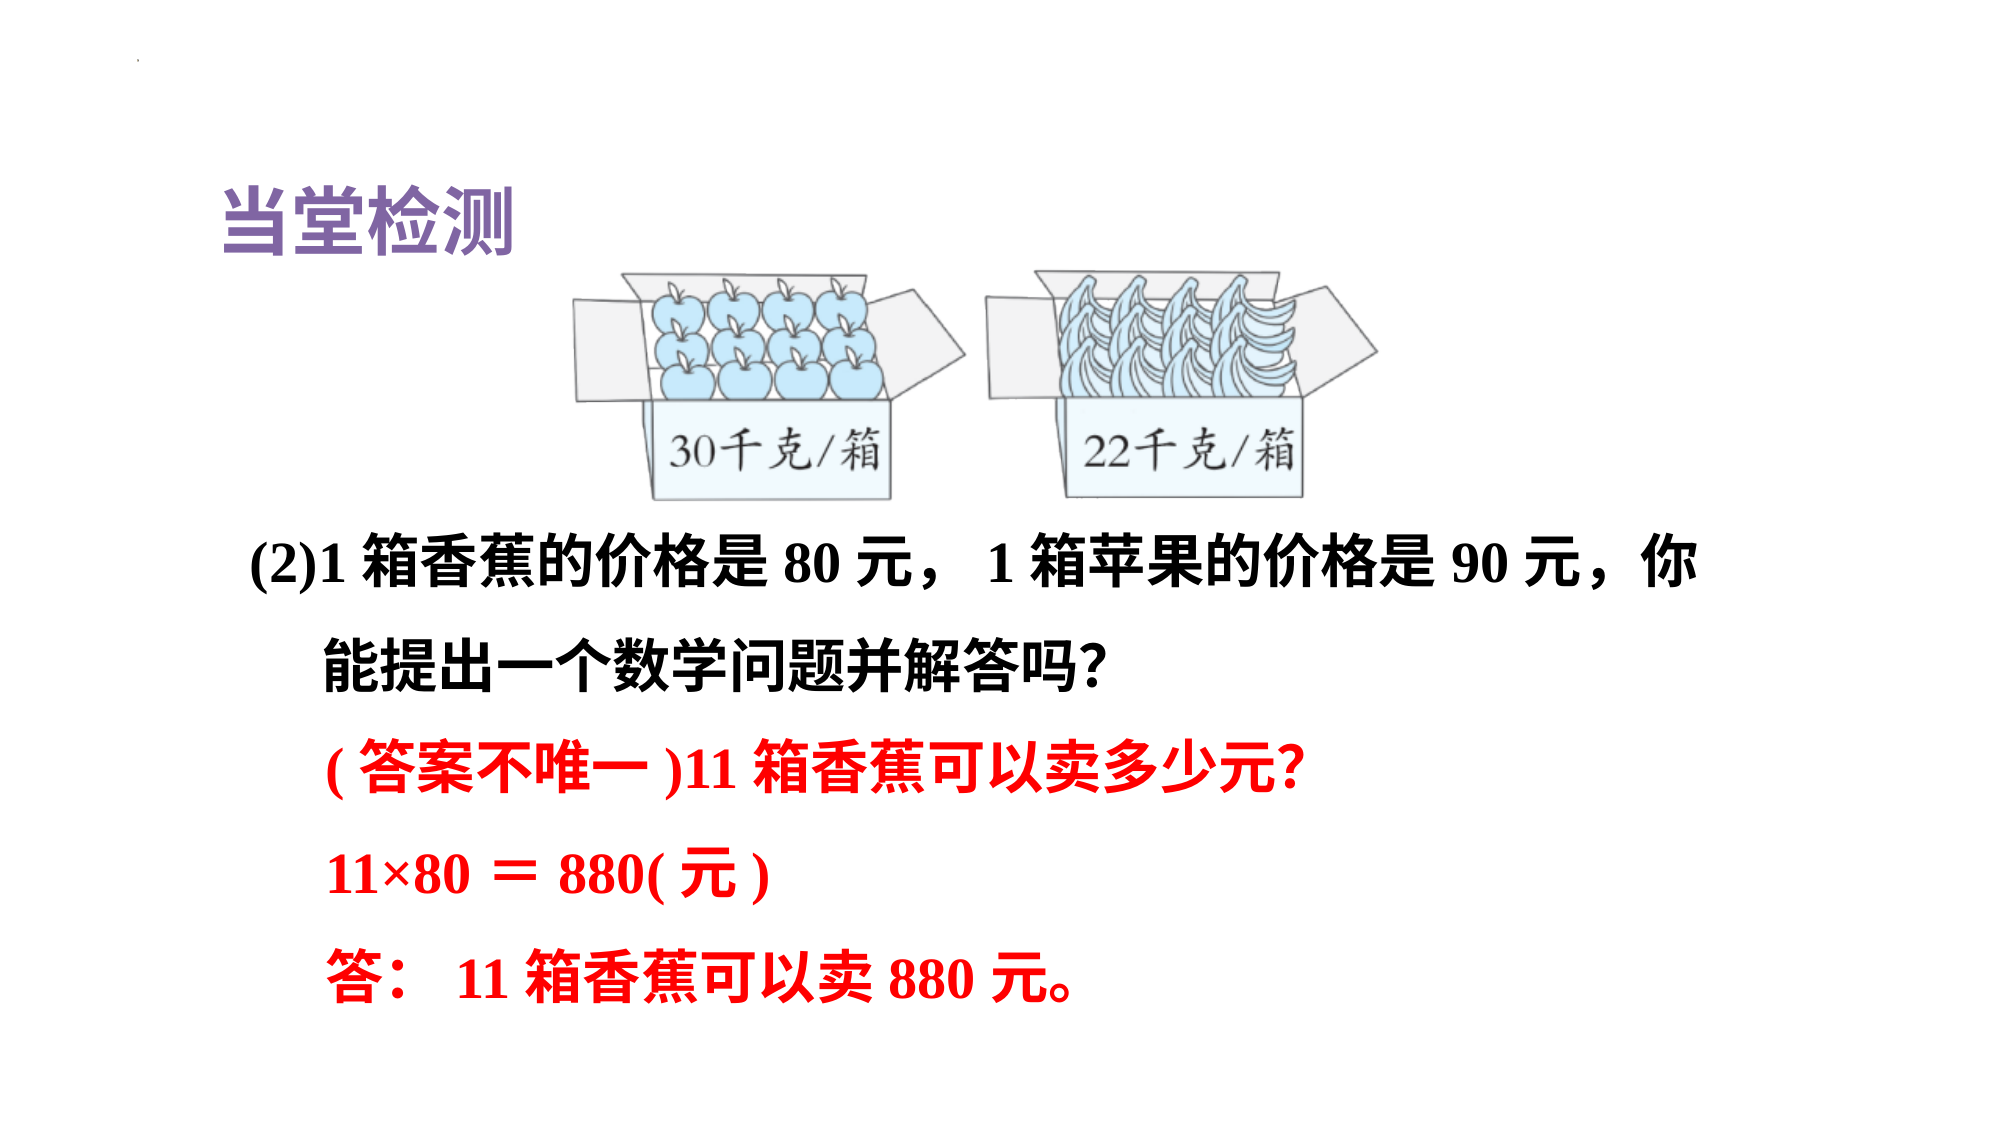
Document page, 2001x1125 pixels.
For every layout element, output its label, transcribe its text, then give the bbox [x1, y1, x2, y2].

text_box (答案不唯一)11箱香蕉可以卖多少元？ 11×80＝880(元) 答：11箱香蕉可以卖880元。 [305, 685, 1356, 1021]
picture [560, 258, 1385, 511]
text_box 当堂检测 [201, 167, 541, 272]
text_box (2)1箱香蕉的价格是80元，1箱苹果的价格是90元，你能提出一个数学问题并解答吗？ [230, 479, 1729, 710]
